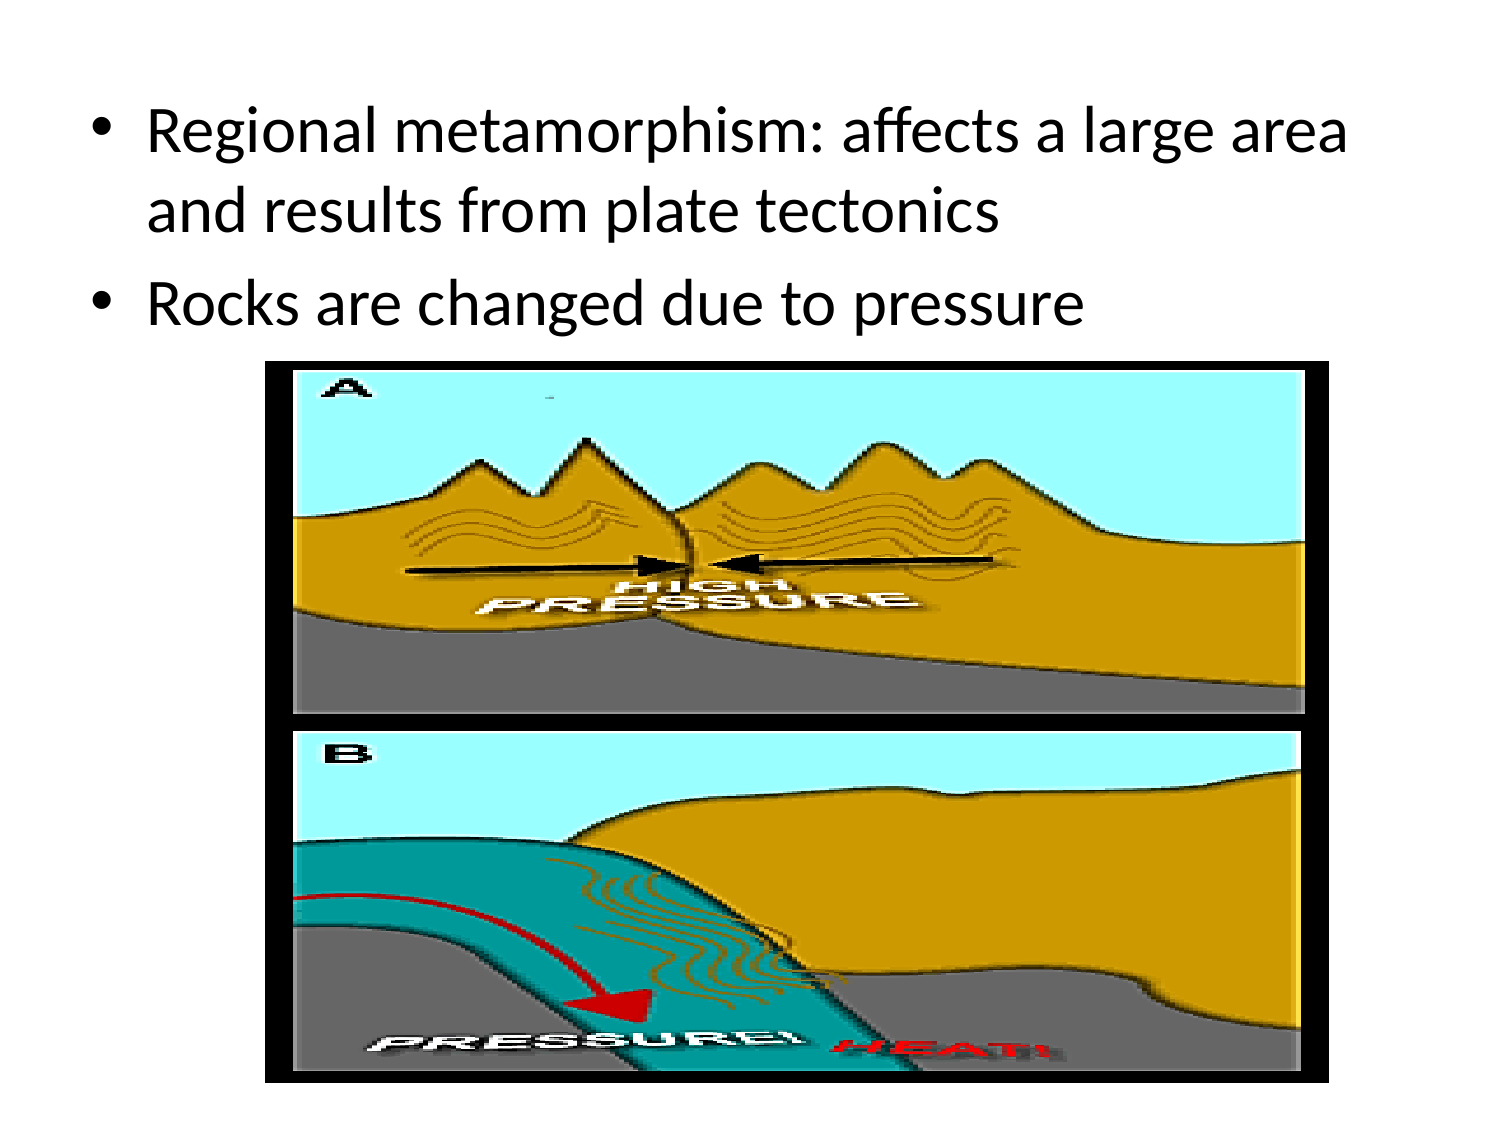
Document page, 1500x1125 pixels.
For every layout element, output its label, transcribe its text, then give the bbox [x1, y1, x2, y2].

list Regional metamorphism: affects a large area and results from plate tectonics Rocks are changed due to pressure [75, 78, 1425, 1024]
picture [265, 361, 1329, 1083]
